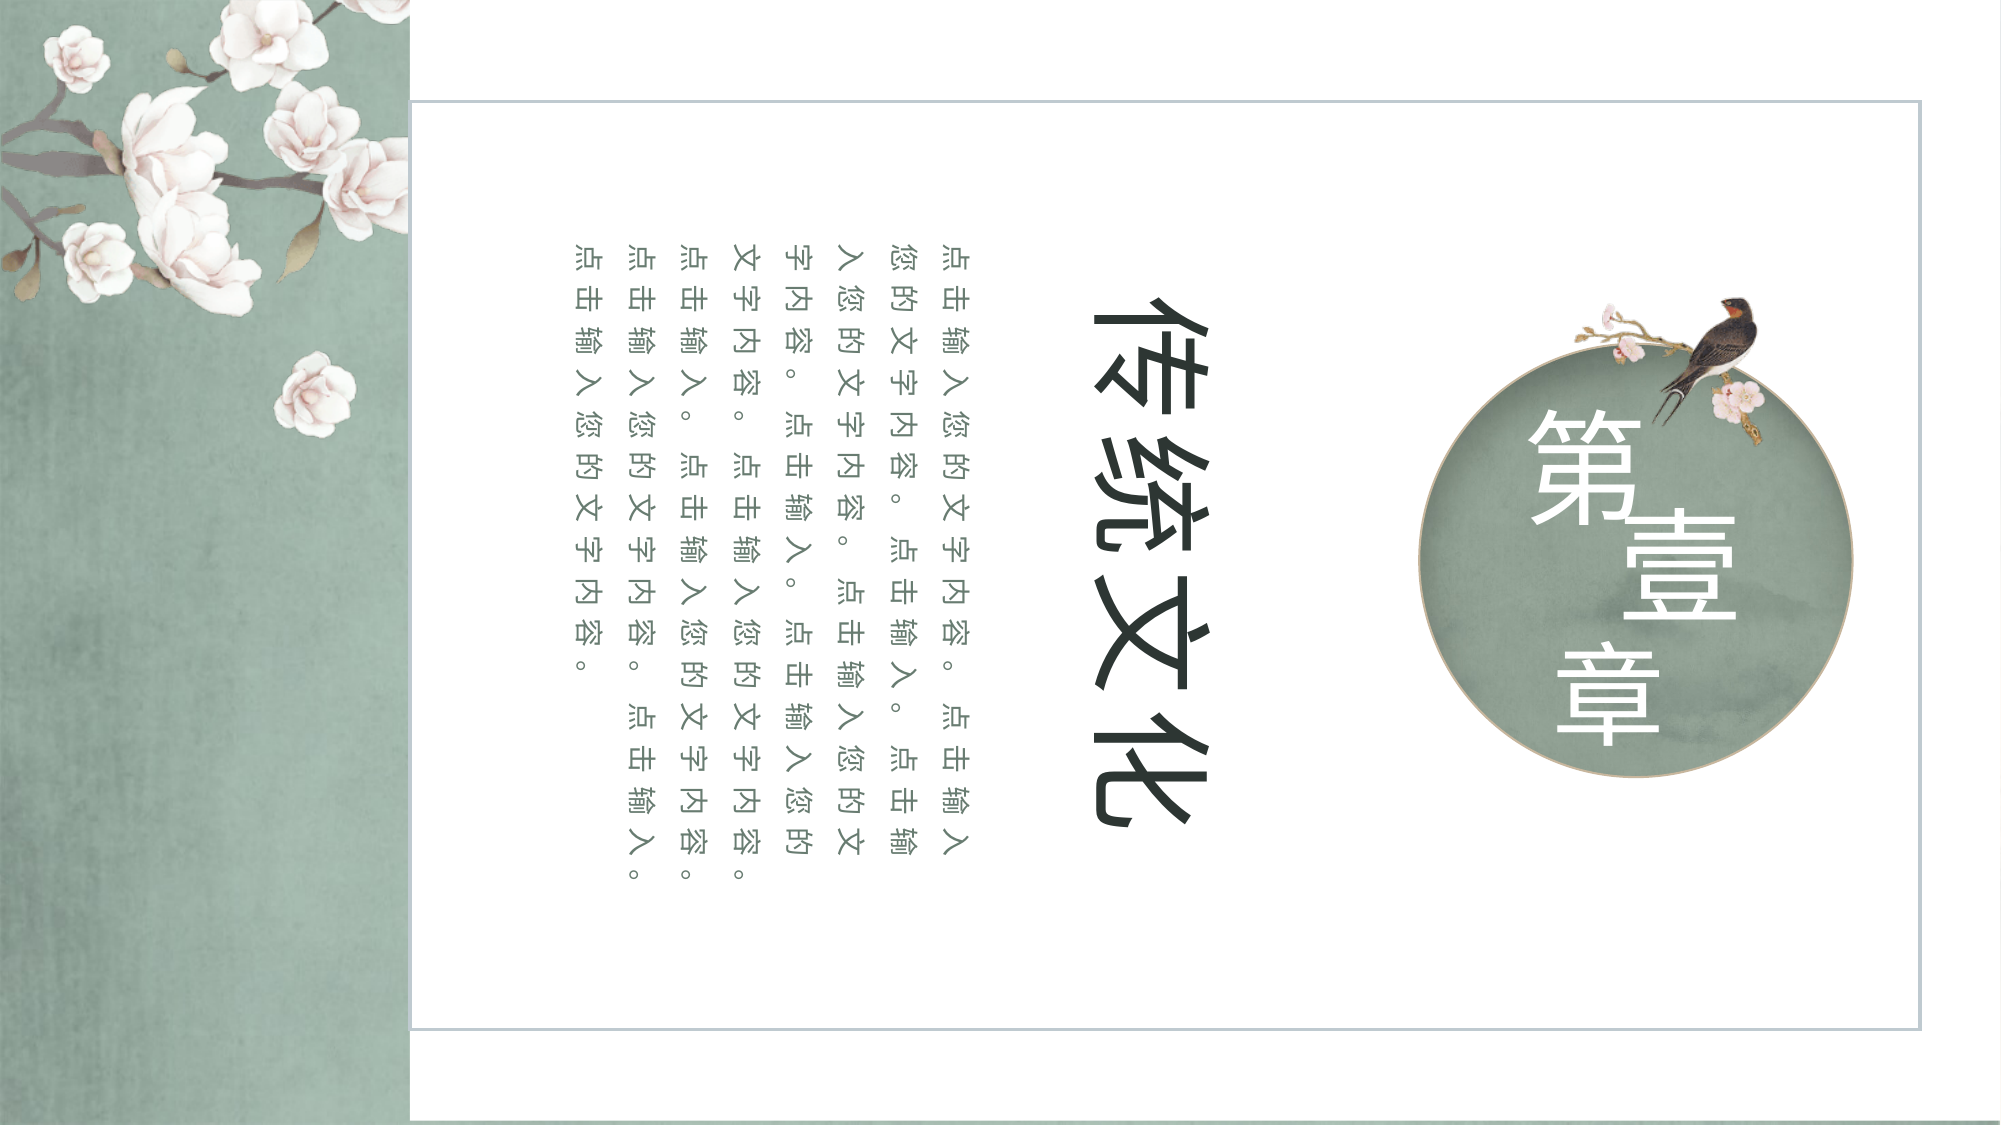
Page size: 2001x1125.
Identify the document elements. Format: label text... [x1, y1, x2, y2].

text_box [1570, 456, 1854, 779]
text_box 传统文化 [1054, 236, 1237, 892]
text_box [409, 101, 1921, 1031]
picture [0, 0, 2001, 1125]
text_box 章 [1537, 617, 1681, 768]
text_box [1509, 373, 1525, 383]
text_box 壹 [1602, 480, 1758, 646]
picture [1525, 250, 1827, 479]
text_box [409, 0, 2000, 1122]
text_box 第 [1507, 383, 1663, 549]
text_box [1418, 385, 1602, 755]
text_box 点击输入您的文字内容。点击输入您的文字内容。点击输入。点击输入您的文字内容。点击输入您的文字内容。点击输入。点击输入您的文字内容。点击输入您的文字内容。点击输入。点击输入您的文字内容。点击输入您的文字内容。点击输入。点击输入您的文字内容。 [492, 228, 1000, 904]
